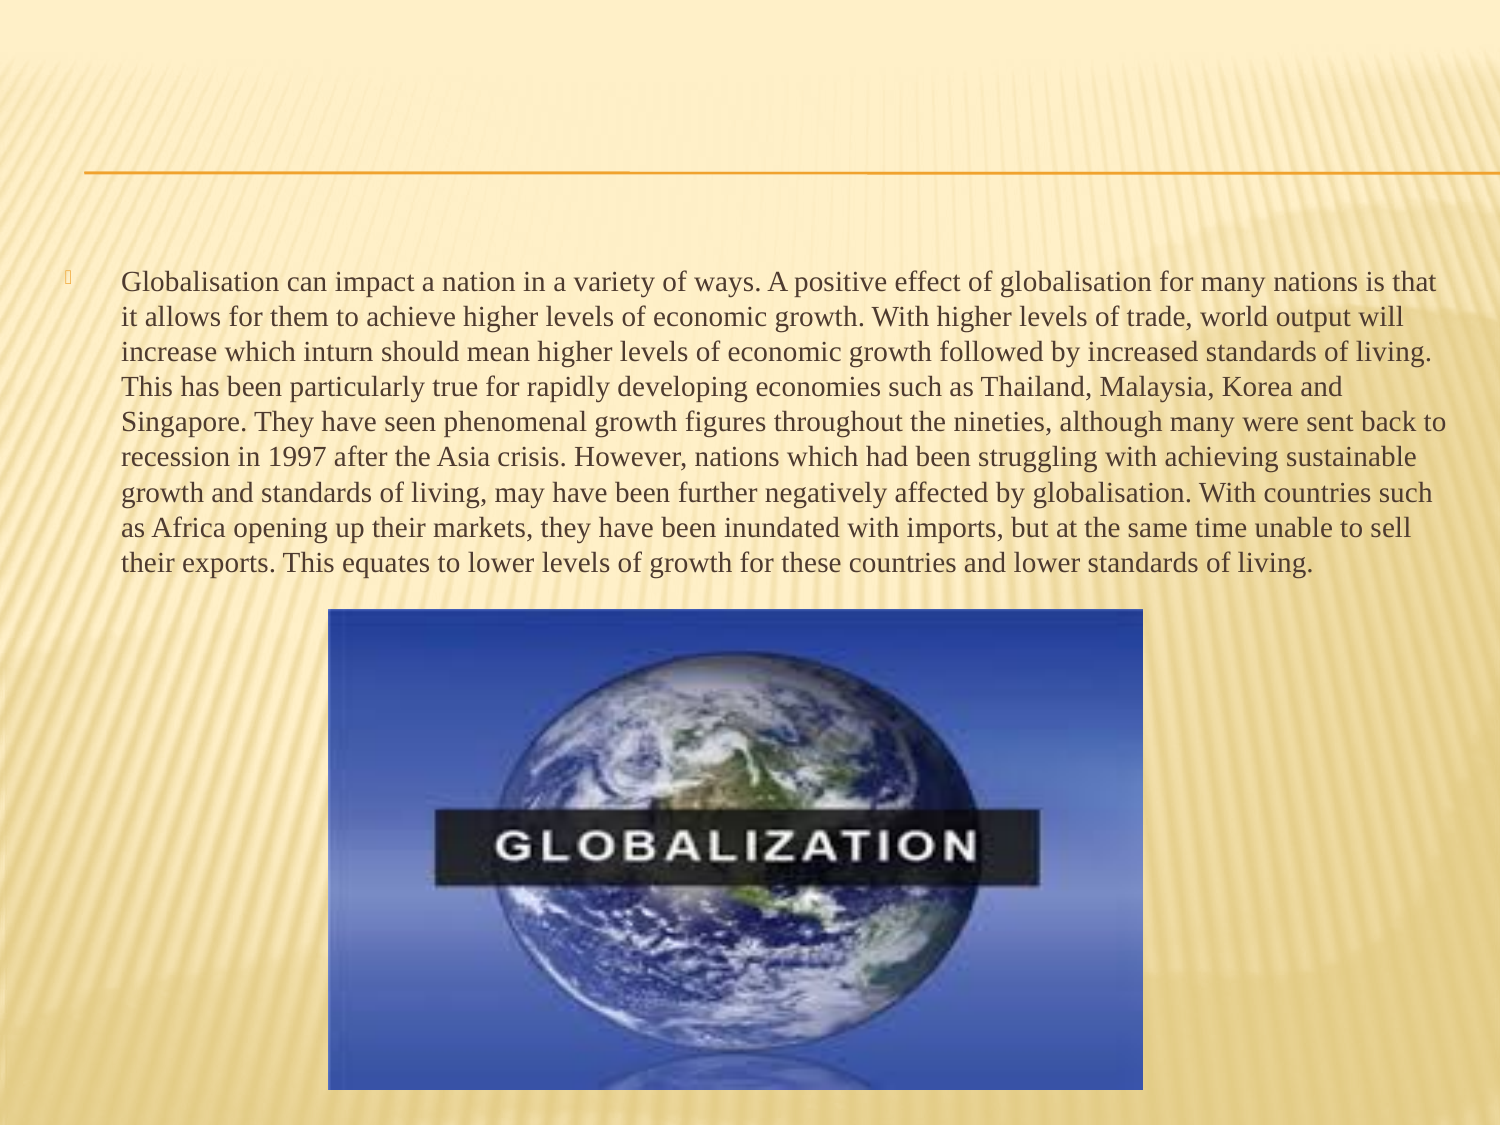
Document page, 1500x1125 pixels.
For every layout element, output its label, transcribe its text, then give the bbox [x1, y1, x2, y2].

list Globalisation can impact a nation in a variety of ways. A positive effect of globalisation for many nations is that it allows for them to achieve higher levels of economic growth. With higher levels of trade, world output will increase which inturn should mean higher levels of economic growth followed by increased standards of living. This has been particularly true for rapidly developing economies such as Thailand, Malaysia, Korea and Singapore. They have seen phenomenal growth figures throughout the nineties, although many were sent back to recession in 1997 after the Asia crisis. However, nations which had been struggling with achieving sustainable growth and standards of living, may have been further negatively affected by globalisation. With countries such as Africa opening up their markets, they have been inundated with imports, but at the same time unable to sell their exports. This equates to lower levels of growth for these countries and lower standards of living. [50, 254, 1475, 998]
picture [327, 609, 1143, 1091]
